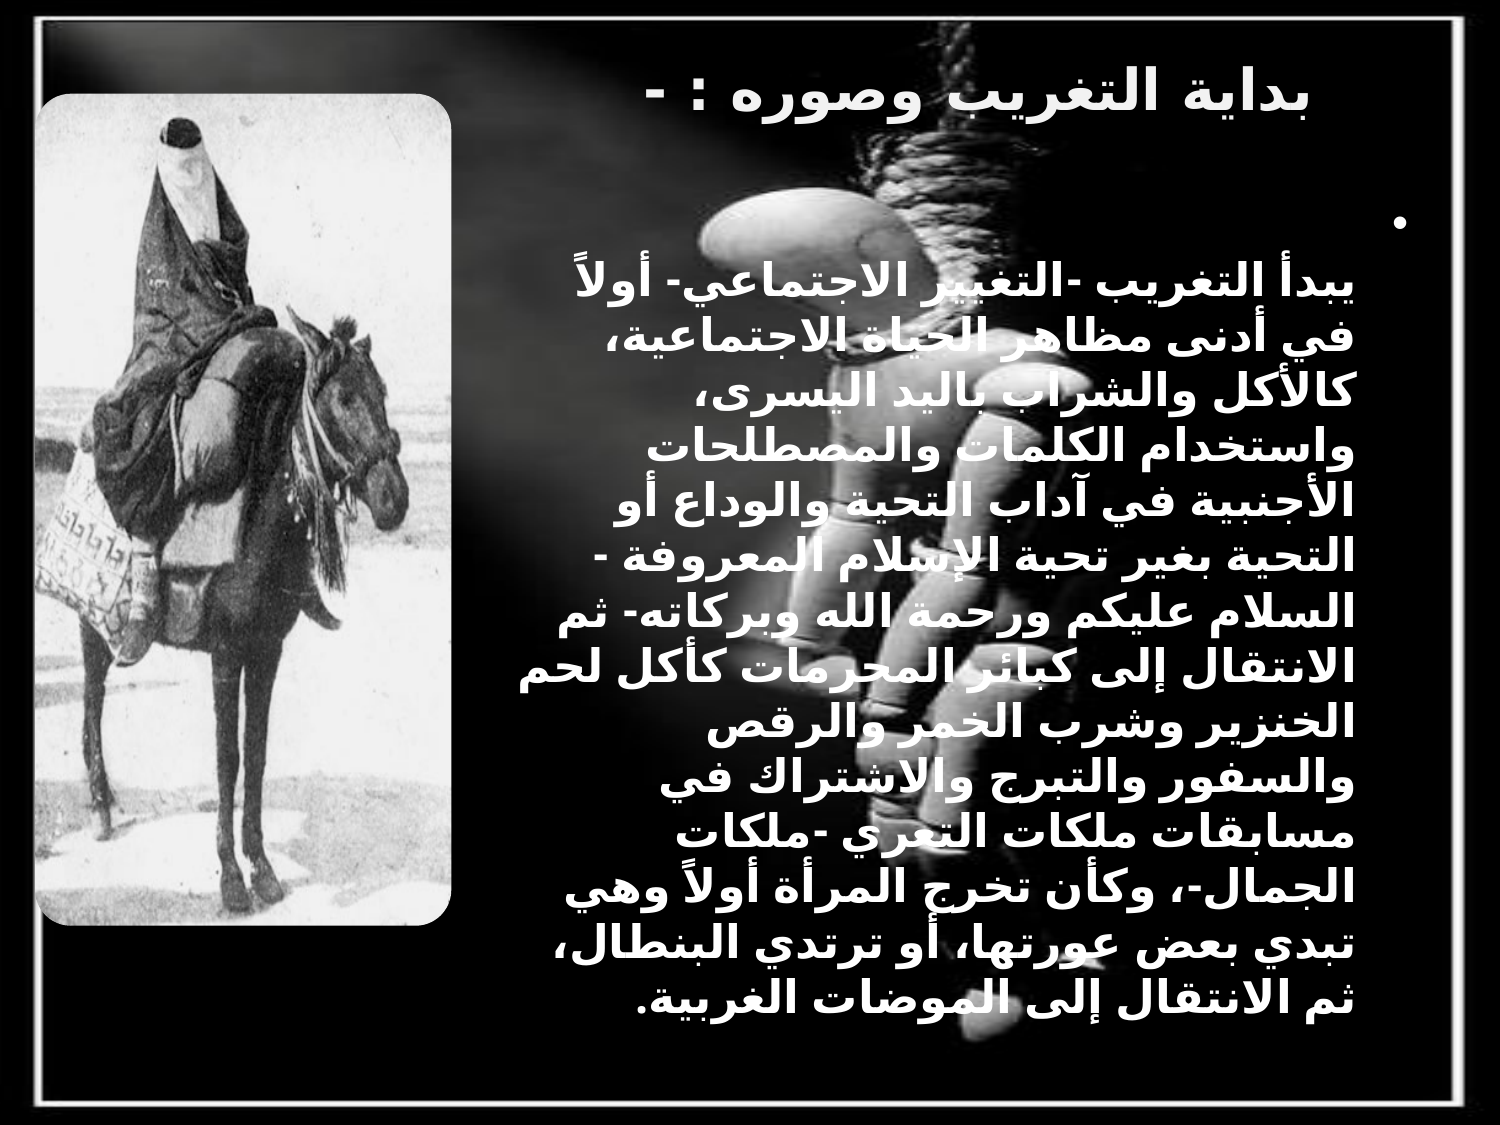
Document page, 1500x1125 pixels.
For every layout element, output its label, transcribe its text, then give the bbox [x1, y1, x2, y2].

picture [0, 0, 1500, 1125]
list يبدأ التغريب -التغيير الاجتماعي- أولاً في أدنى مظاهر الحياة الاجتماعية، كالأكل والشراب باليد اليسرى، واستخدام الكلمات والمصطلحات الأجنبية في آداب التحية والوداع أو التحية بغير تحية الإسلام المعروفة -السلام عليكم ورحمة الله وبركاته- ثم الانتقال إلى كبائر المحرمات كأكل لحم الخنزير وشرب الخمر والرقص والسفور والتبرج والاشتراك في مسابقات ملكات التعري -ملكات الجمال-، وكأن تخرج المرأة أولاً وهي تبدي بعض عورتها، أو ترتدي البنطال، ثم الانتقال إلى الموضات الغربية. [492, 187, 1418, 1102]
title بداية التغريب وصوره : - [550, 45, 1407, 187]
